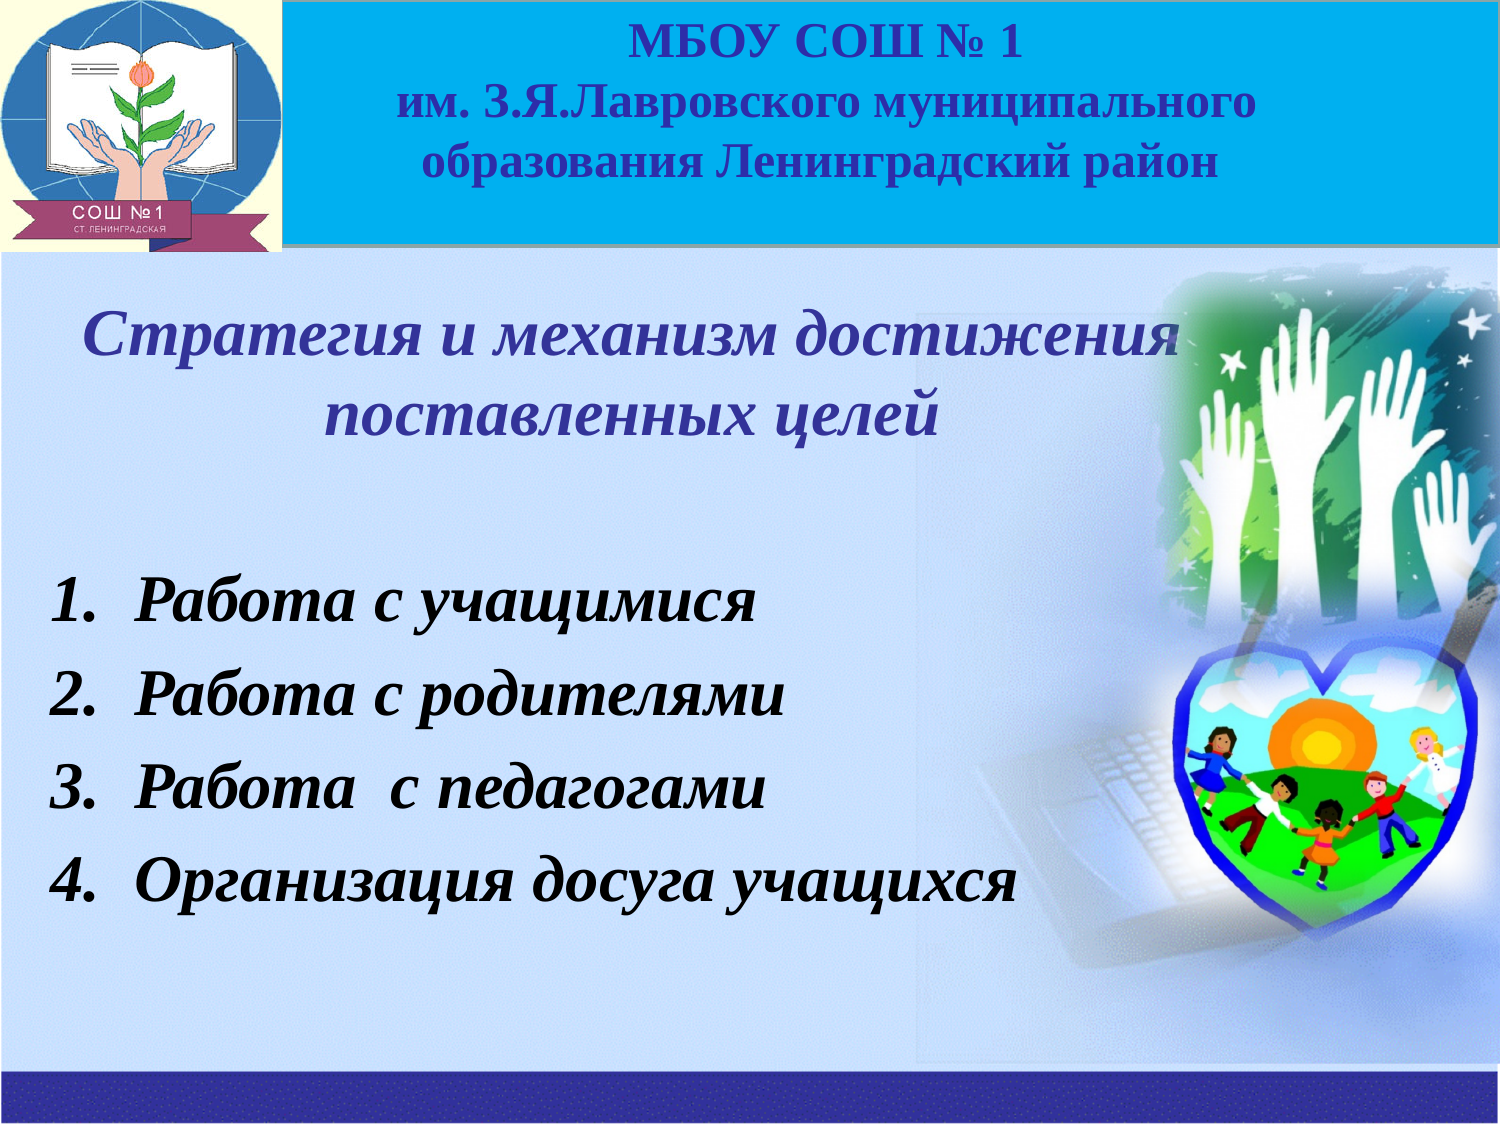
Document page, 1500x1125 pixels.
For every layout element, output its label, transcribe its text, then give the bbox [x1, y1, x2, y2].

picture [0, 0, 1500, 1125]
text_box [282, 0, 1500, 248]
text_box Стратегия и механизм достижения поставленных целей Работа с учащимися Работа с родителями Работа с педагогами Организация досуга учащихся [35, 281, 1231, 1005]
text_box [46, 386, 1125, 552]
text_box МБОУ СОШ № 1 им. З.Я.Лавровского муниципального образования Ленинградский район [368, 0, 1285, 195]
